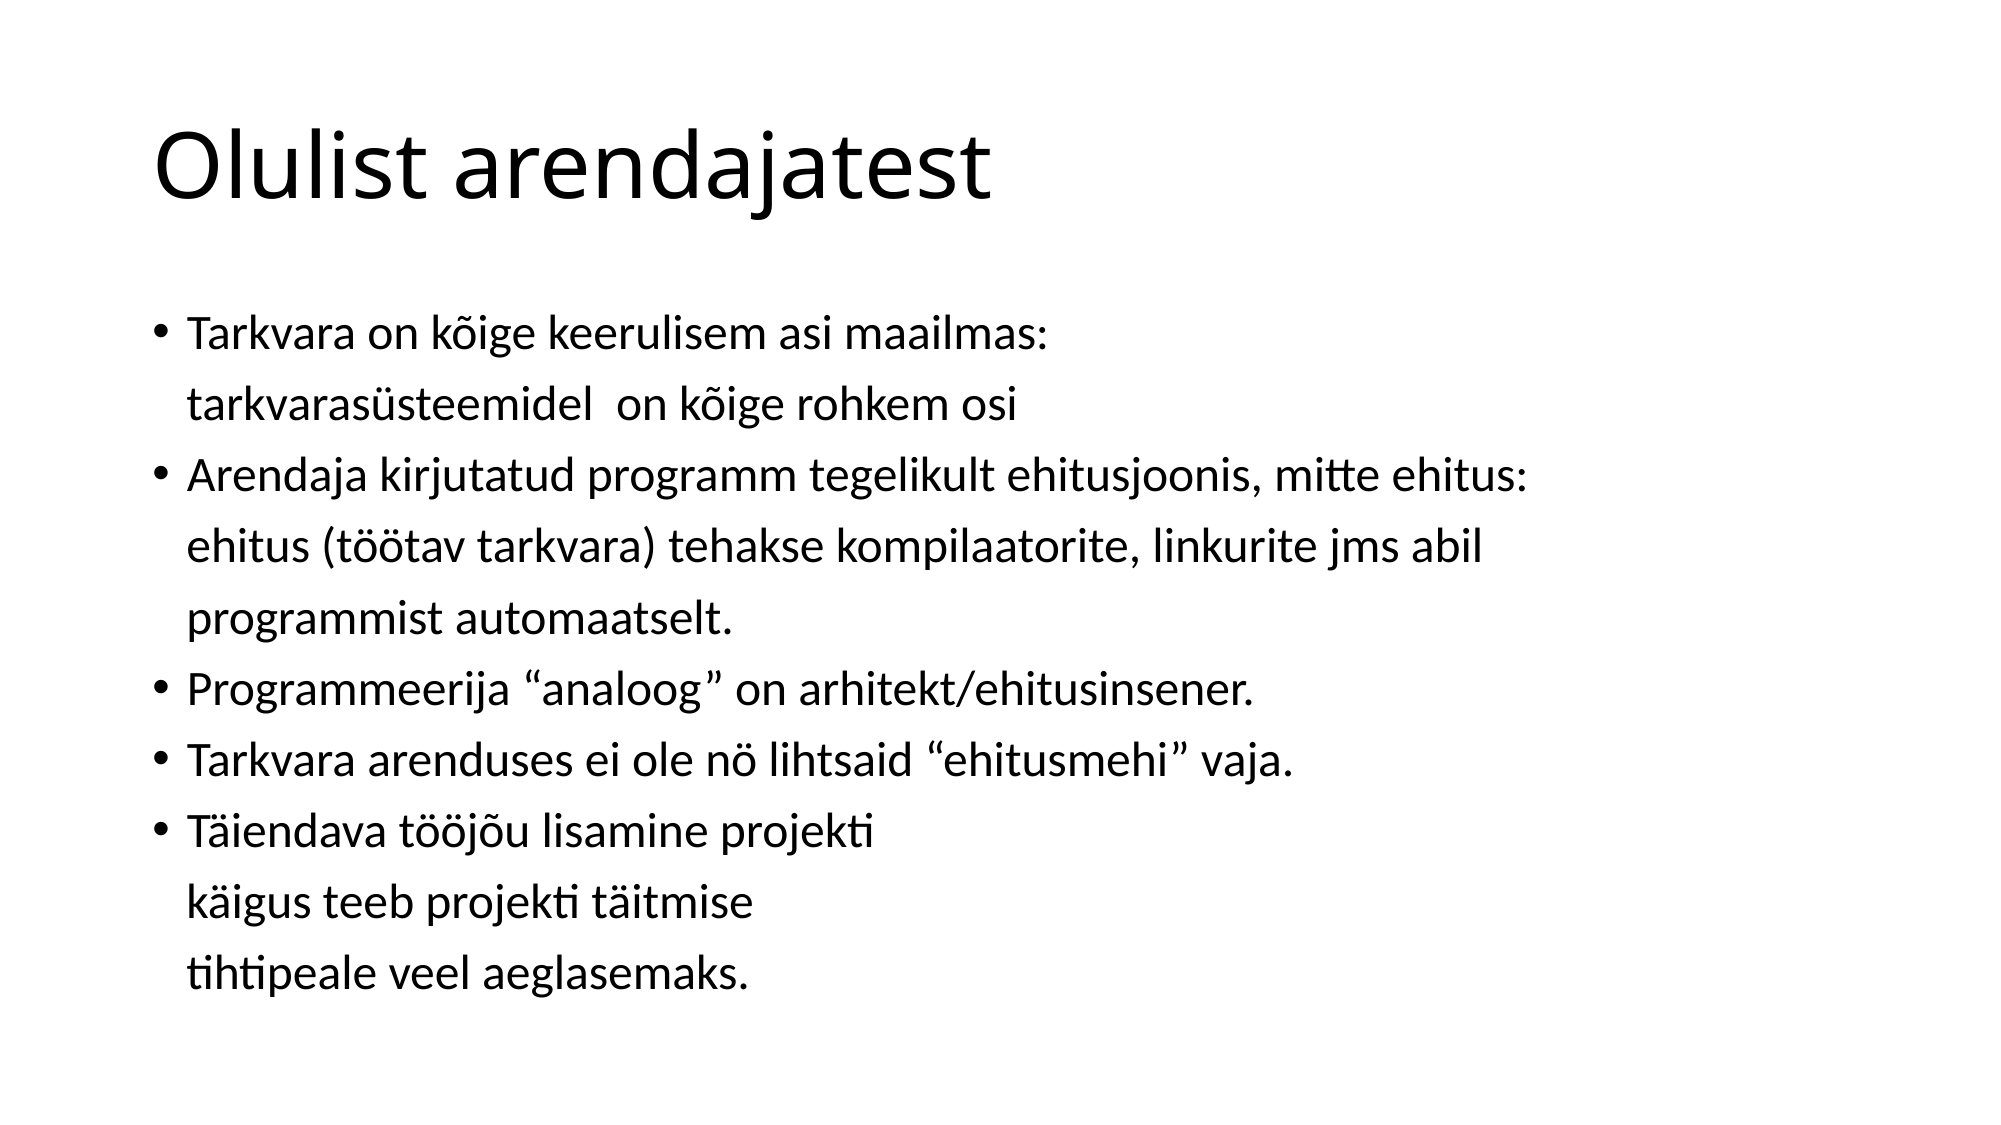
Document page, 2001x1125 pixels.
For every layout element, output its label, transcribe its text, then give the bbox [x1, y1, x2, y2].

title Olulist arendajatest [137, 59, 1863, 278]
list Tarkvara on kõige keerulisem asi maailmas: tarkvarasüsteemidel on kõige rohkem osi Arendaja kirjutatud programm tegelikult ehitusjoonis, mitte ehitus: ehitus (töötav tarkvara) tehakse kompilaatorite, linkurite jms abil programmist automaatselt. Programmeerija “analoog” on arhitekt/ehitusinsener. Tarkvara arenduses ei ole nö lihtsaid “ehitusmehi” vaja. Täiendava tööjõu lisamine projekti käigus teeb projekti täitmise tihtipeale veel aeglasemaks. [137, 299, 1863, 1014]
